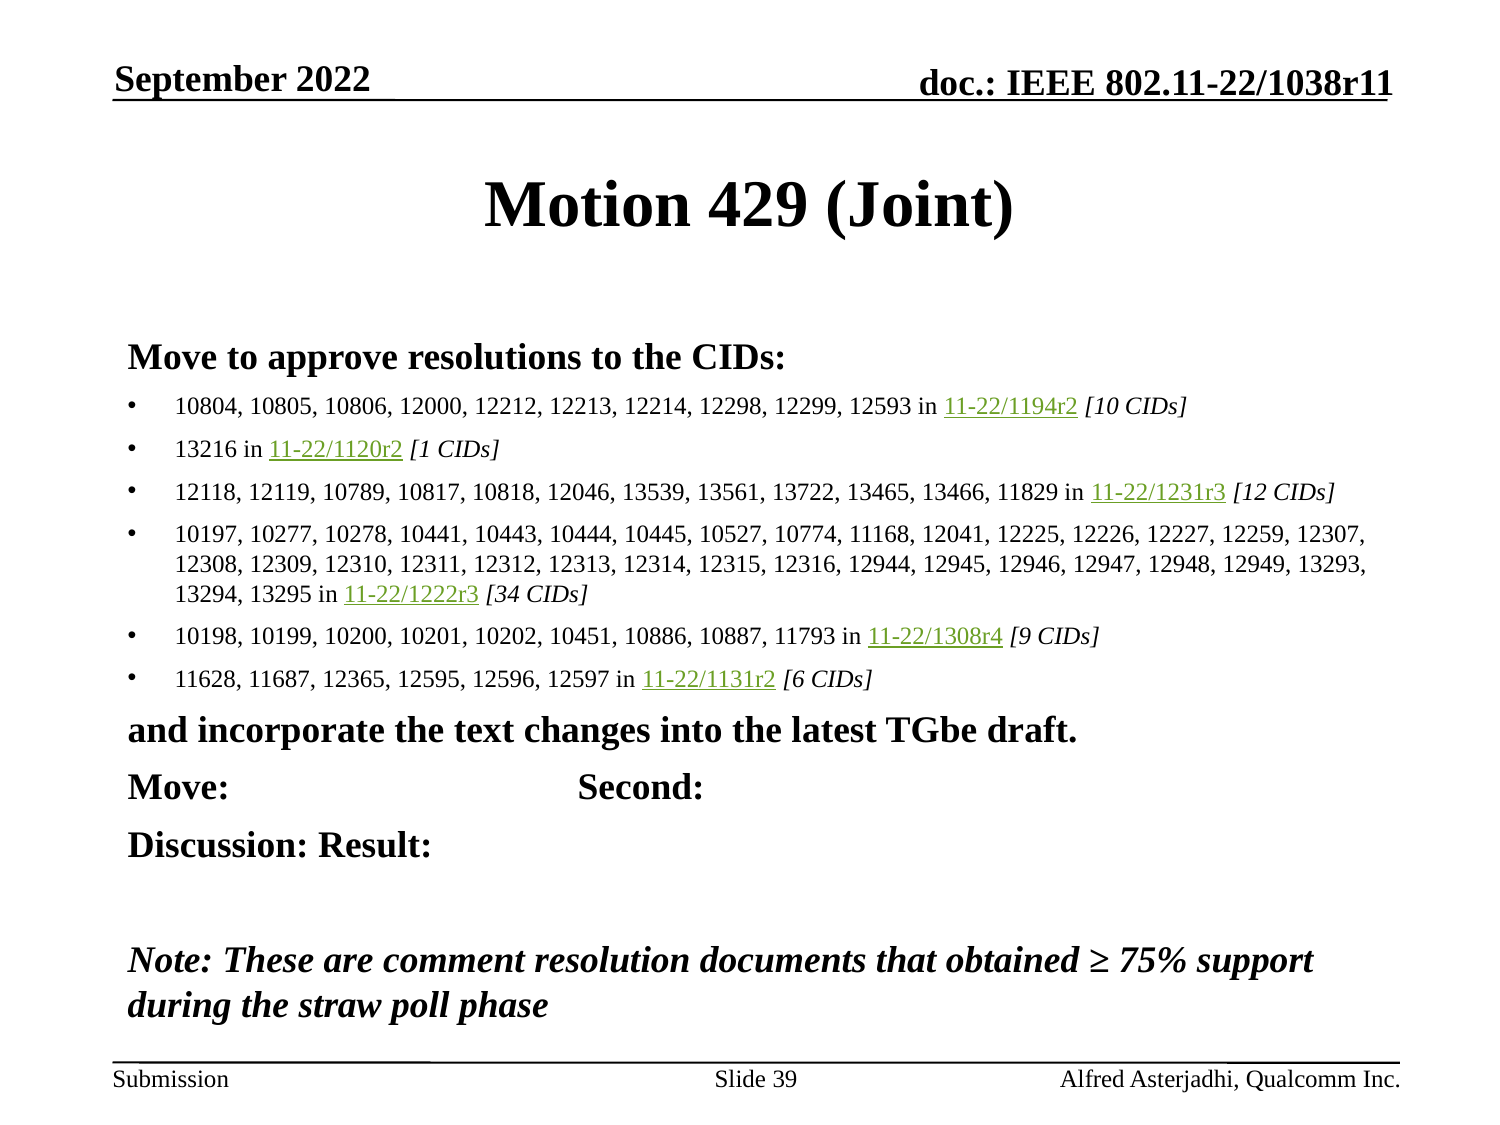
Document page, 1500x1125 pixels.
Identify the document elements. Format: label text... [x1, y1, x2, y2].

footer Alfred Asterjadhi, Qualcomm Inc. [878, 1061, 1402, 1093]
list Move to approve resolutions to the CIDs: 10804, 10805, 10806, 12000, 12212, 12213, 12214, 12298, 12299, 12593 in 11-22/1194r2 [10 CIDs] 13216 in 11-22/1120r2 [1 CIDs] 12118, 12119, 10789, 10817, 10818, 12046, 13539, 13561, 13722, 13465, 13466, 11829 in 11-22/1231r3 [12 CIDs] 10197, 10277, 10278, 10441, 10443, 10444, 10445, 10527, 10774, 11168, 12041, 12225, 12226, 12227, 12259, 12307, 12308, 12309, 12310, 12311, 12312, 12313, 12314, 12315, 12316, 12944, 12945, 12946, 12947, 12948, 12949, 13293, 13294, 13295 in 11-22/1222r3 [34 CIDs] 10198, 10199, 10200, 10201, 10202, 10451, 10886, 10887, 11793 in 11-22/1308r4 [9 CIDs] 11628, 11687, 12365, 12595, 12596, 12597 in 11-22/1131r2 [6 CIDs] and incorporate the text changes into the latest TGbe draft. Move: Second: Discussion: Result: Note: These are comment resolution documents that obtained ≥ 75% support during the straw poll phase [112, 324, 1388, 1063]
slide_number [114, 54, 423, 100]
title Motion 429 (Joint) [112, 112, 1388, 288]
slide_number Slide 39 [712, 1061, 800, 1123]
